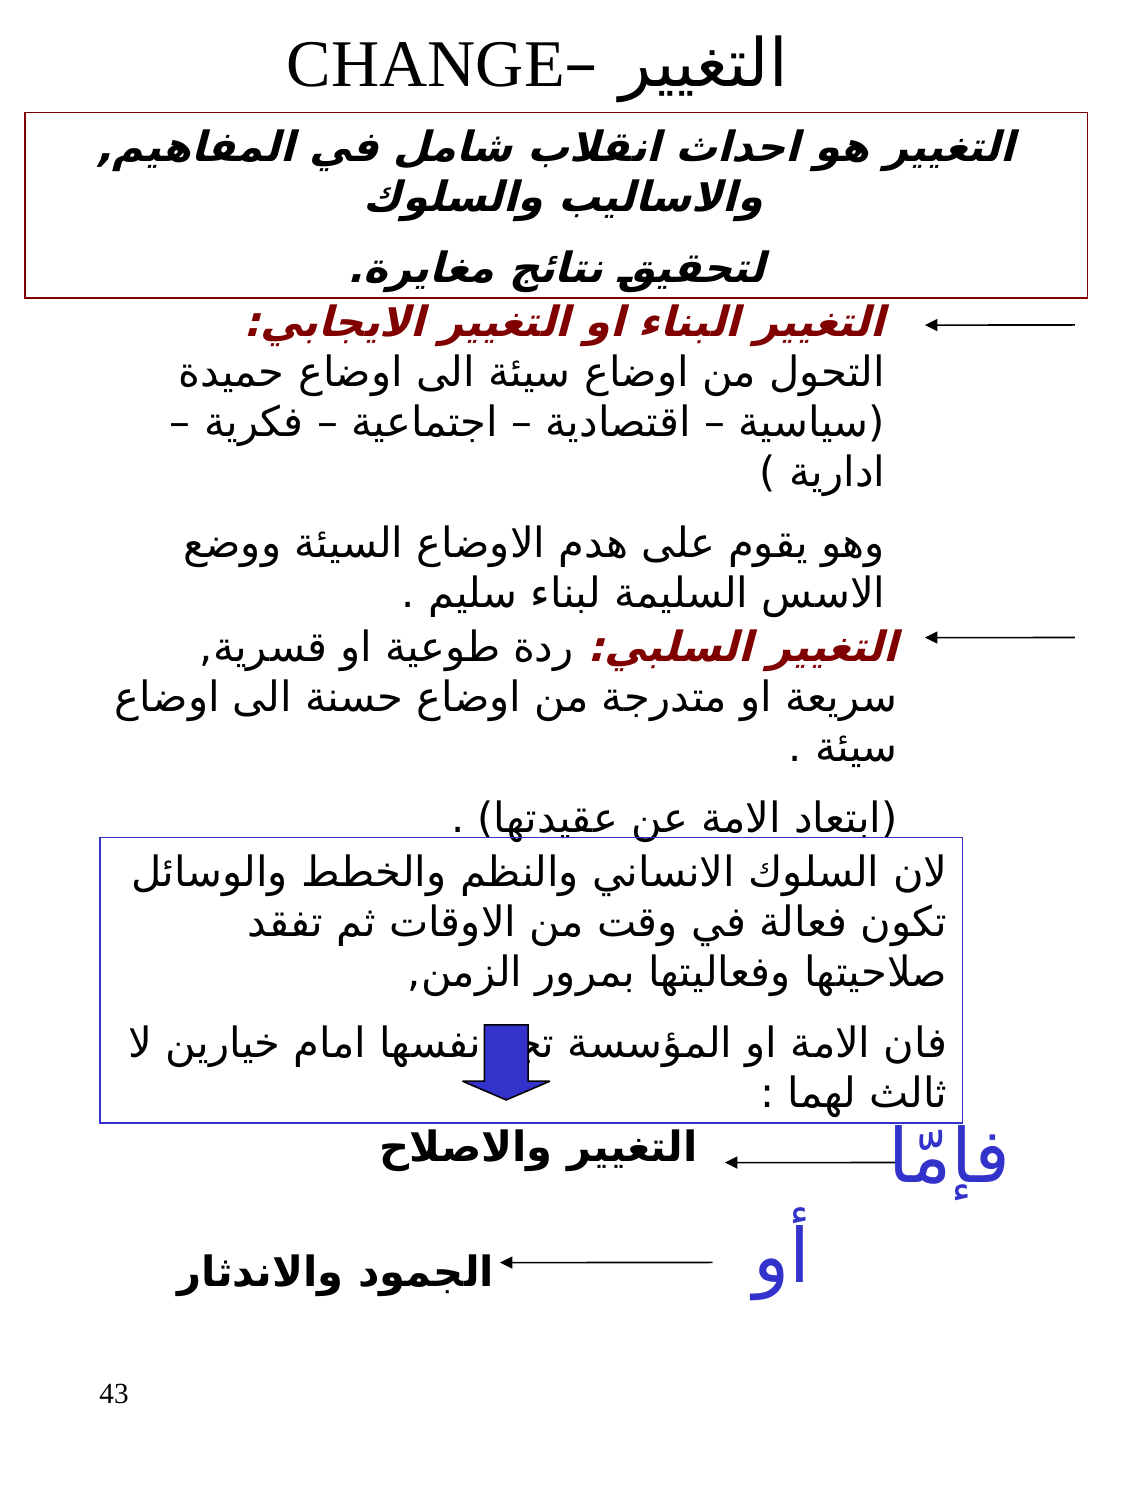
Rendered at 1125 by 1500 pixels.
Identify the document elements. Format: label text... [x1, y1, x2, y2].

text_box التغيير –CHANGE [87, 12, 988, 108]
text_box [724, 1156, 862, 1169]
text_box التغيير هو احداث انقلاب شامل في المفاهيم, والاساليب والسلوك لتحقيق نتائج مغايرة. [24, 112, 1088, 299]
text_box [924, 318, 1075, 332]
text_box فإمّا [862, 1099, 1025, 1205]
text_box [924, 631, 1075, 644]
text_box التغيير السلبي: ردة طوعية او قسرية, سريعة او متدرجة من اوضاع حسنة الى اوضاع سيئة . (ابتعاد الامة عن عقيدتها) . [87, 612, 913, 849]
text_box [462, 1024, 550, 1100]
text_box الجمود والاندثار [162, 1237, 662, 1303]
text_box أو [662, 1199, 825, 1305]
text_box لان السلوك الانساني والنظم والخطط والوسائل تكون فعالة في وقت من الاوقات ثم تفقد صلاحيتها وفعاليتها بمرور الزمن, فان الامة او المؤسسة تجد نفسها امام خيارين لا ثالث لهما : [99, 837, 963, 1124]
slide_number 43 [84, 1366, 319, 1467]
text_box التغيير البناء او التغيير الايجابي: التحول من اوضاع سيئة الى اوضاع حميدة (سياسية – اقتصادية – اجتماعية – فكرية – ادارية ) وهو يقوم على هدم الاوضاع السيئة ووضع الاسس السليمة لبناء سليم . [112, 287, 900, 612]
text_box [499, 1256, 662, 1269]
text_box التغيير والاصلاح [225, 1112, 713, 1178]
